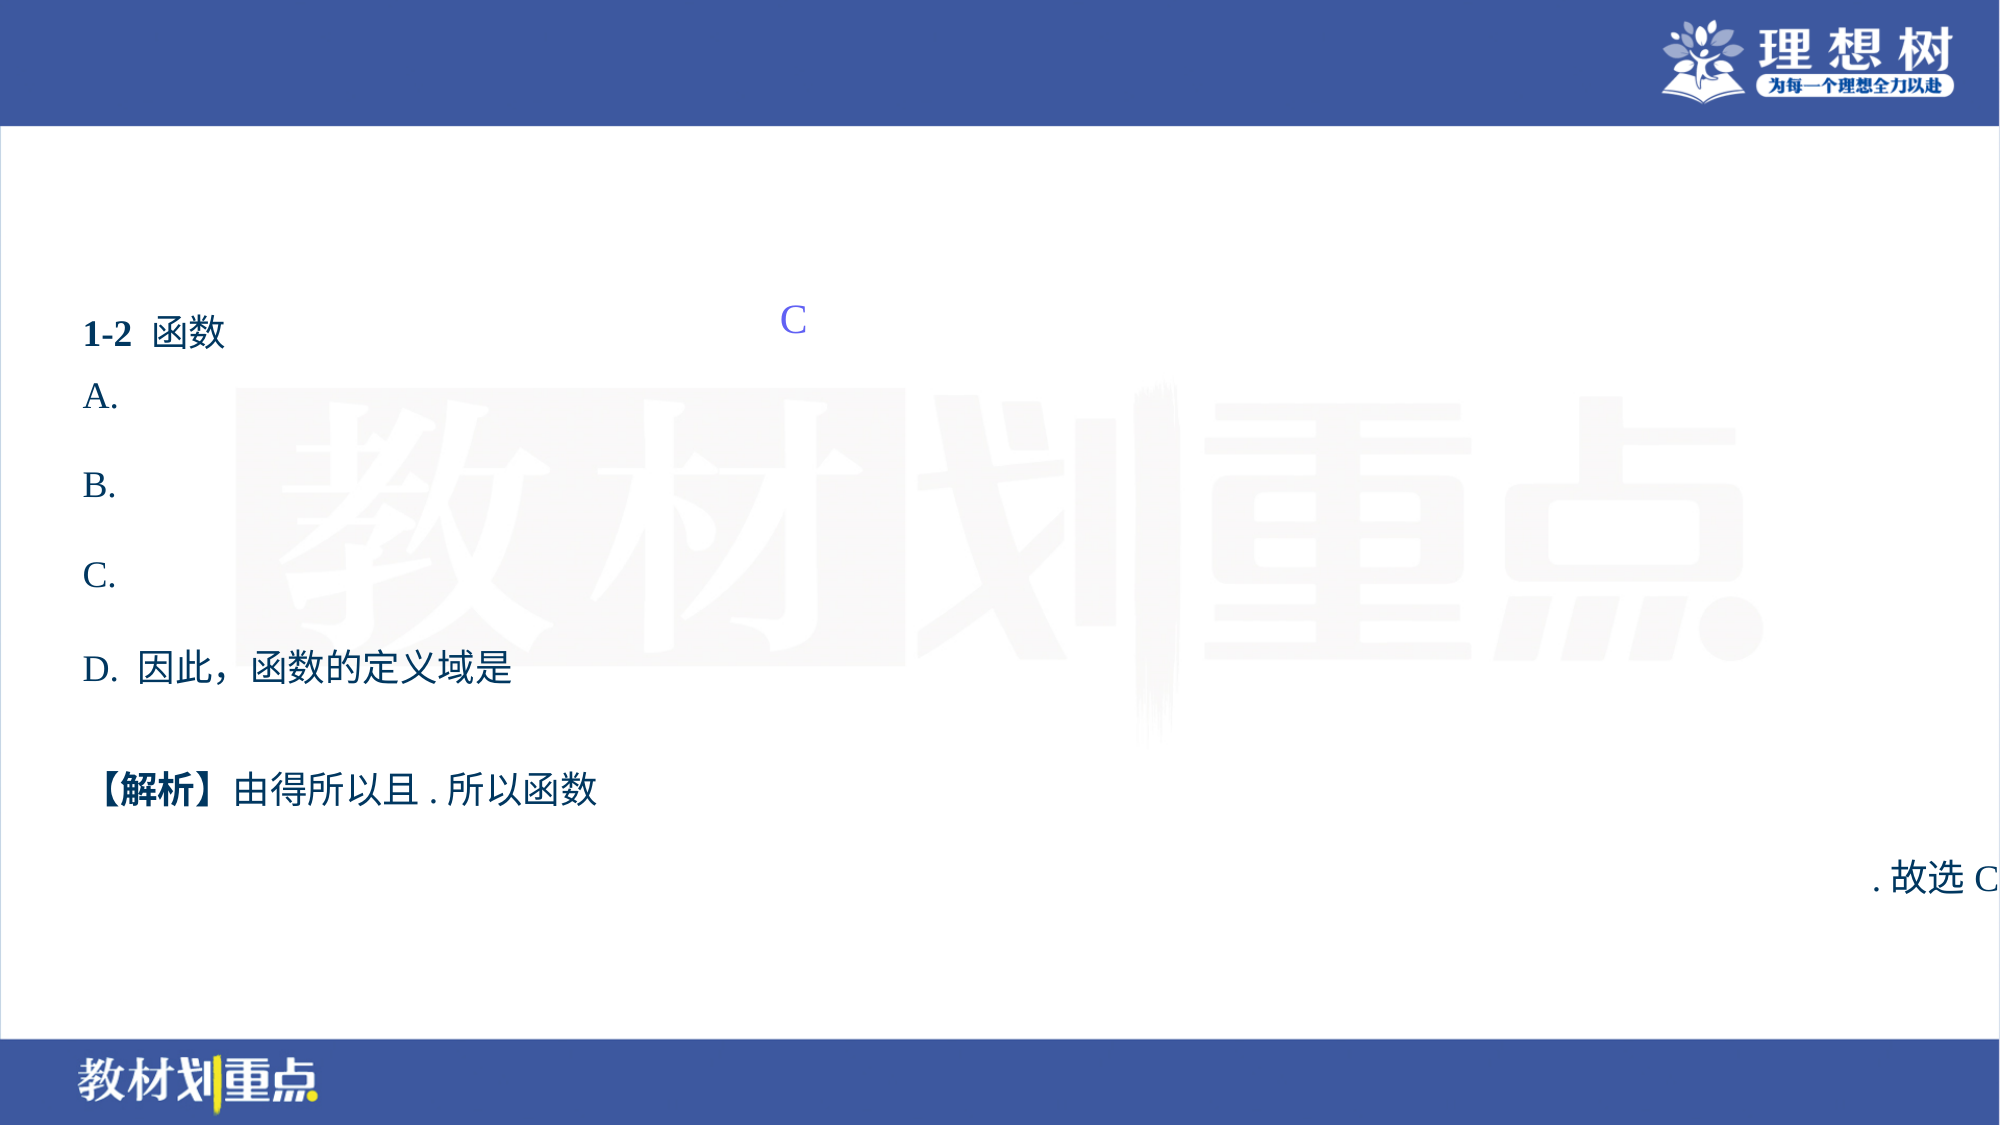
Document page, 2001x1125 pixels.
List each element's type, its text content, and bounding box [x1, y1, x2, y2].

text_box C [764, 290, 823, 340]
picture [0, 0, 2000, 1125]
